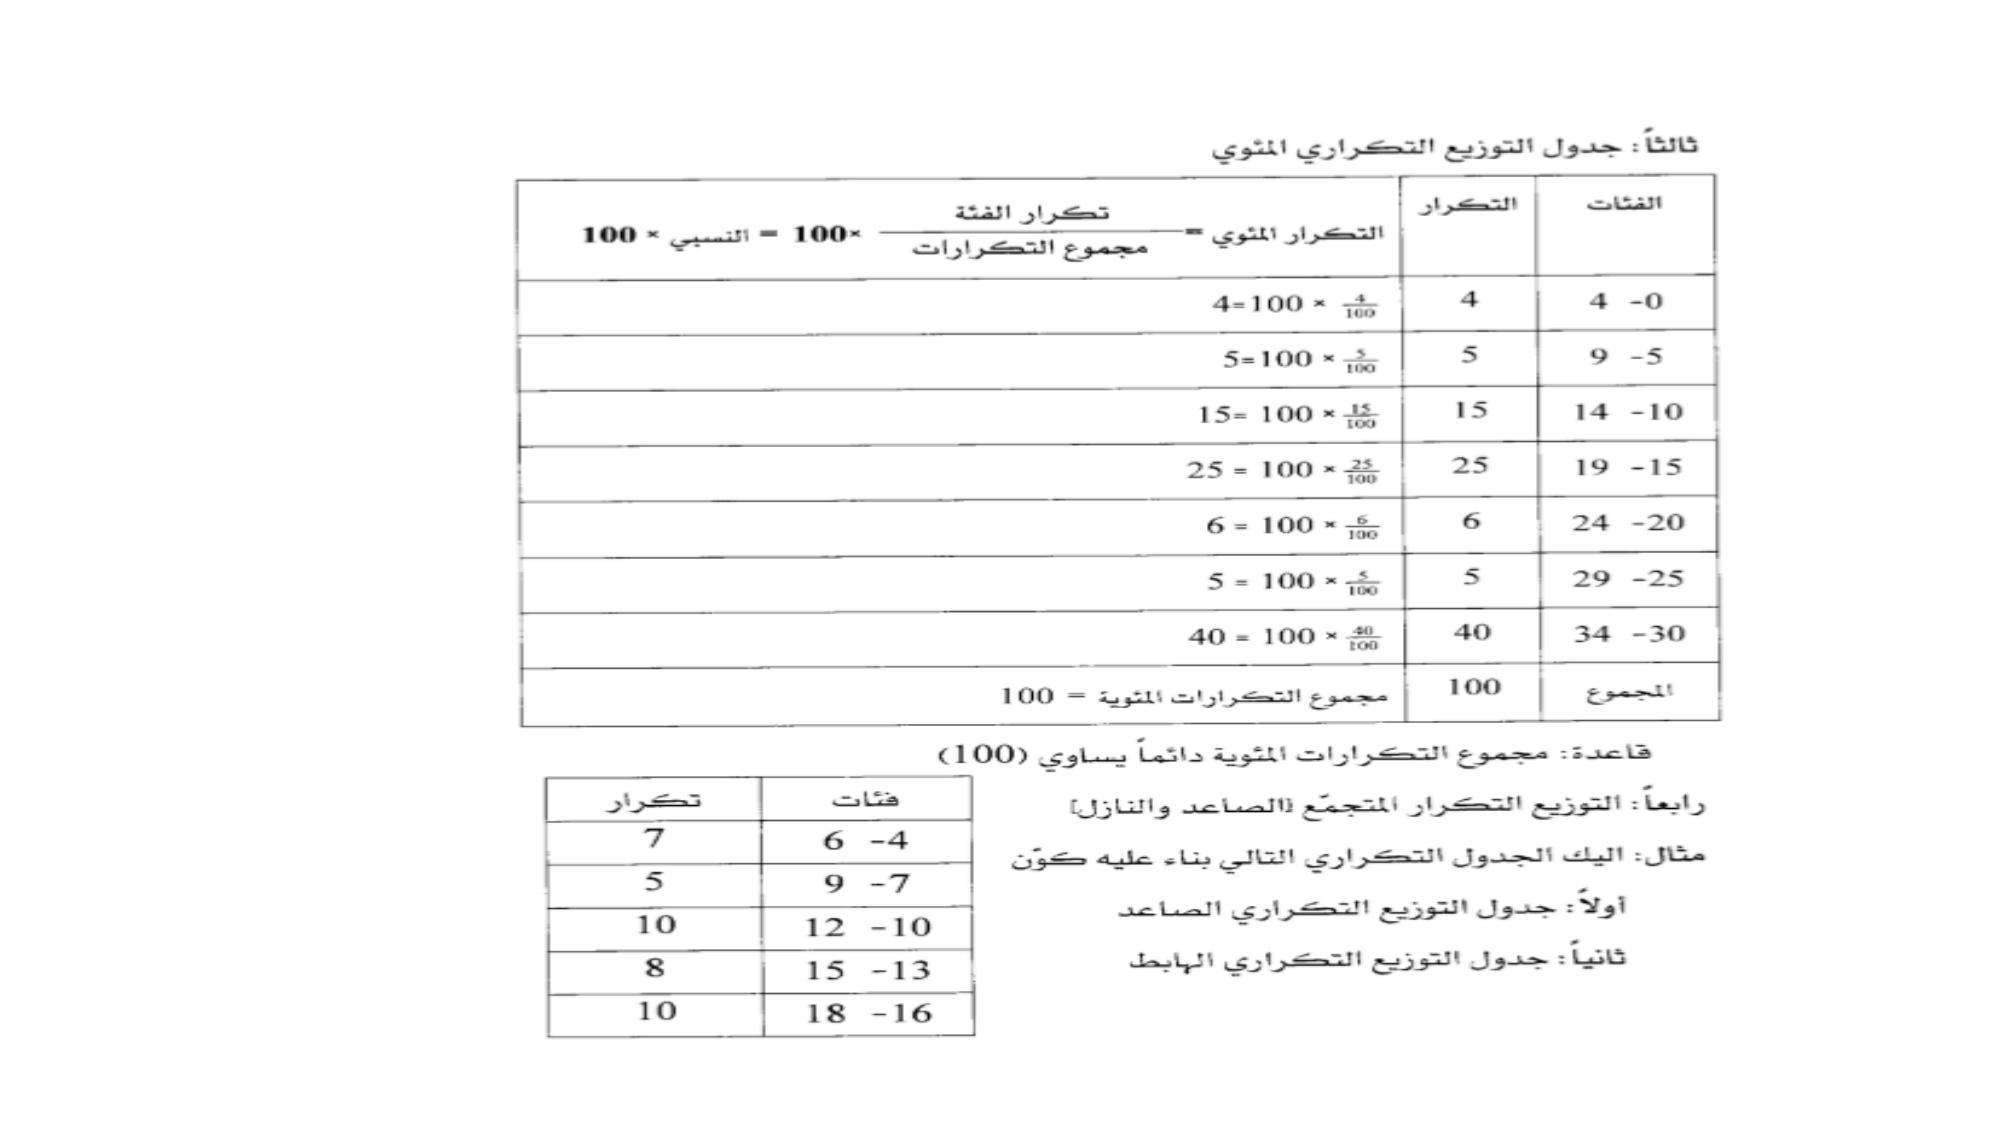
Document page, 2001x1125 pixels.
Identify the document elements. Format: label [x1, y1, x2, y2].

picture [460, 64, 1764, 1125]
